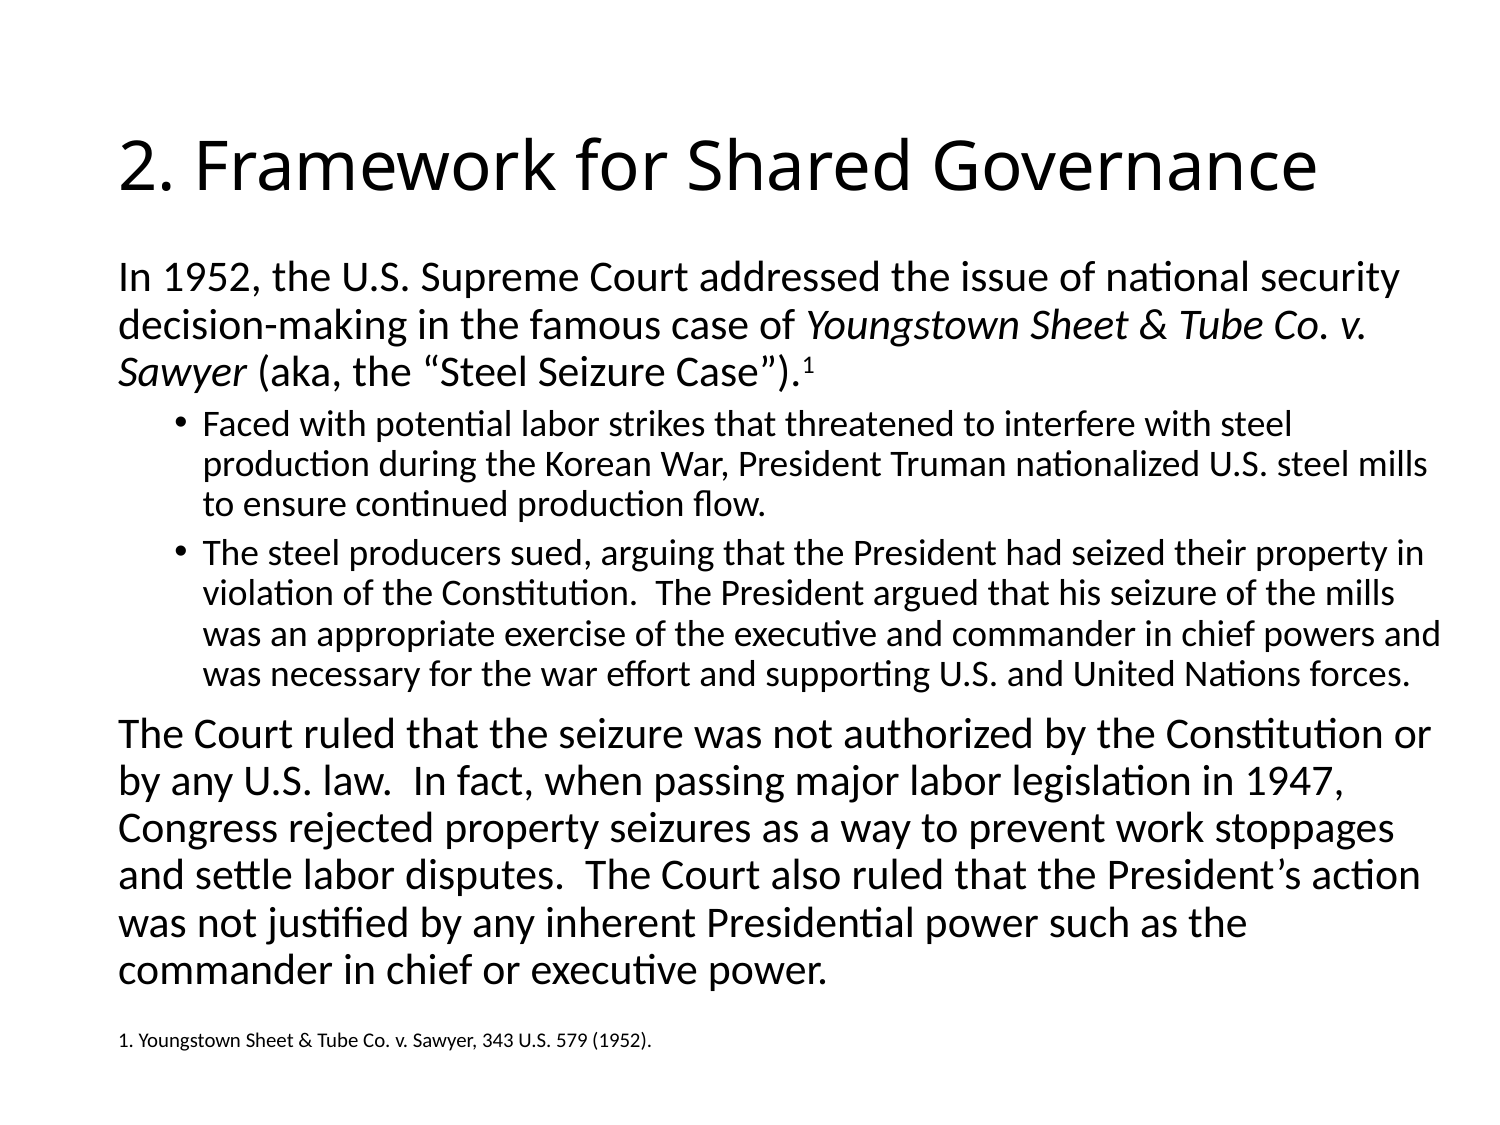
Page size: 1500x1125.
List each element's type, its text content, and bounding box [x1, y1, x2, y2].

list In 1952, the U.S. Supreme Court addressed the issue of national security decision-making in the famous case of Youngstown Sheet & Tube Co. v. Sawyer (aka, the “Steel Seizure Case”).1 Faced with potential labor strikes that threatened to interfere with steel production during the Korean War, President Truman nationalized U.S. steel mills to ensure continued production flow. The steel producers sued, arguing that the President had seized their property in violation of the Constitution. The President argued that his seizure of the mills was an appropriate exercise of the executive and commander in chief powers and was necessary for the war effort and supporting U.S. and United Nations forces. The Court ruled that the seizure was not authorized by the Constitution or by any U.S. law. In fact, when passing major labor legislation in 1947, Congress rejected property seizures as a way to prevent work stoppages and settle labor disputes. The Court also ruled that the President’s action was not justified by any inherent Presidential power such as the commander in chief or executive power. 1. Youngstown Sheet & Tube Co. v. Sawyer, 343 U.S. 579 (1952). [102, 246, 1459, 961]
title 2. Framework for Shared Governance [102, 59, 1481, 278]
